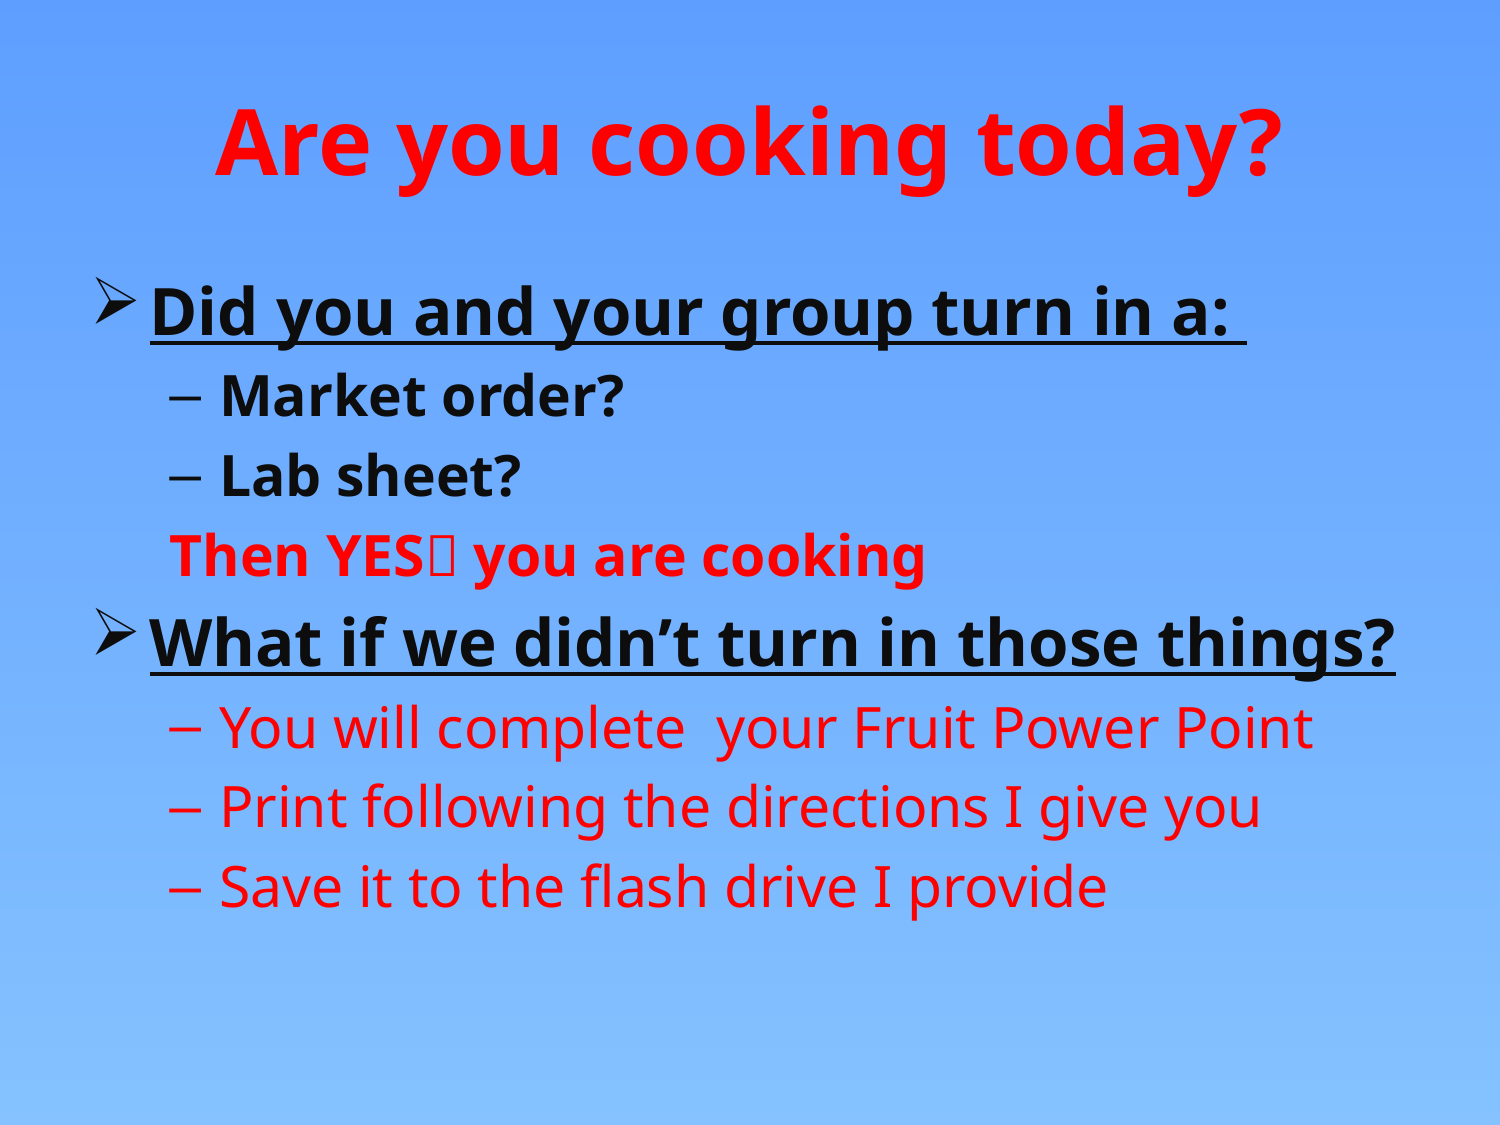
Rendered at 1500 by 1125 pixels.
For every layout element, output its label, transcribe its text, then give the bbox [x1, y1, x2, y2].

title Are you cooking today? [75, 45, 1425, 233]
list Did you and your group turn in a: Market order? Lab sheet? Then YES you are cooking What if we didn’t turn in those things? You will complete your Fruit Power Point Print following the directions I give you Save it to the flash drive I provide [75, 262, 1425, 1005]
